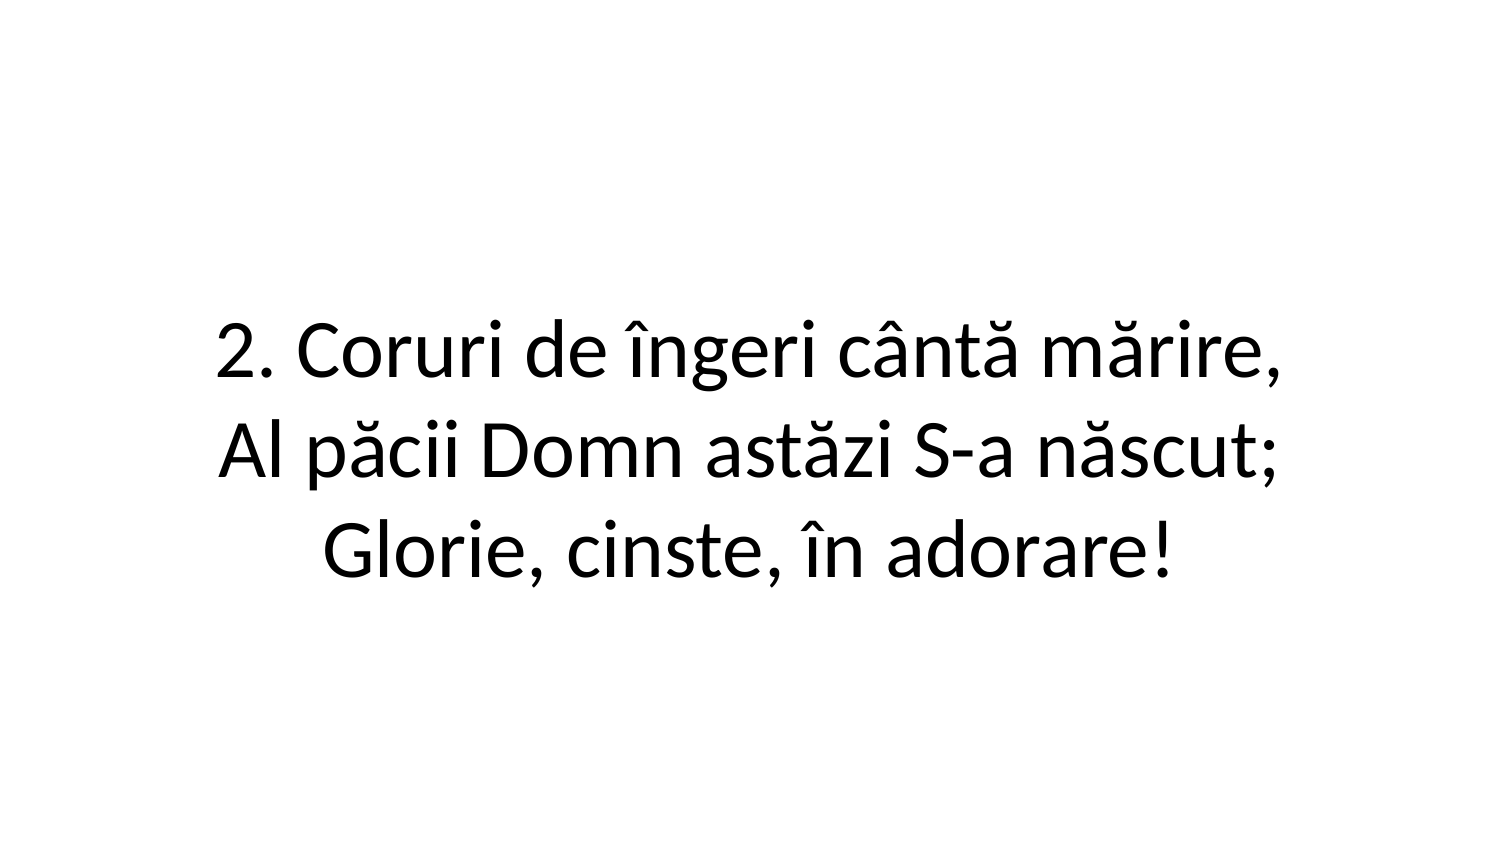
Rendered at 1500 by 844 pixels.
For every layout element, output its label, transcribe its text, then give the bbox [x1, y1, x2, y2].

text_box 2. Coruri de îngeri cântă mărire, Al păcii Domn astăzi S-a născut; Glorie, cinste, în adorare! [199, 242, 1301, 602]
